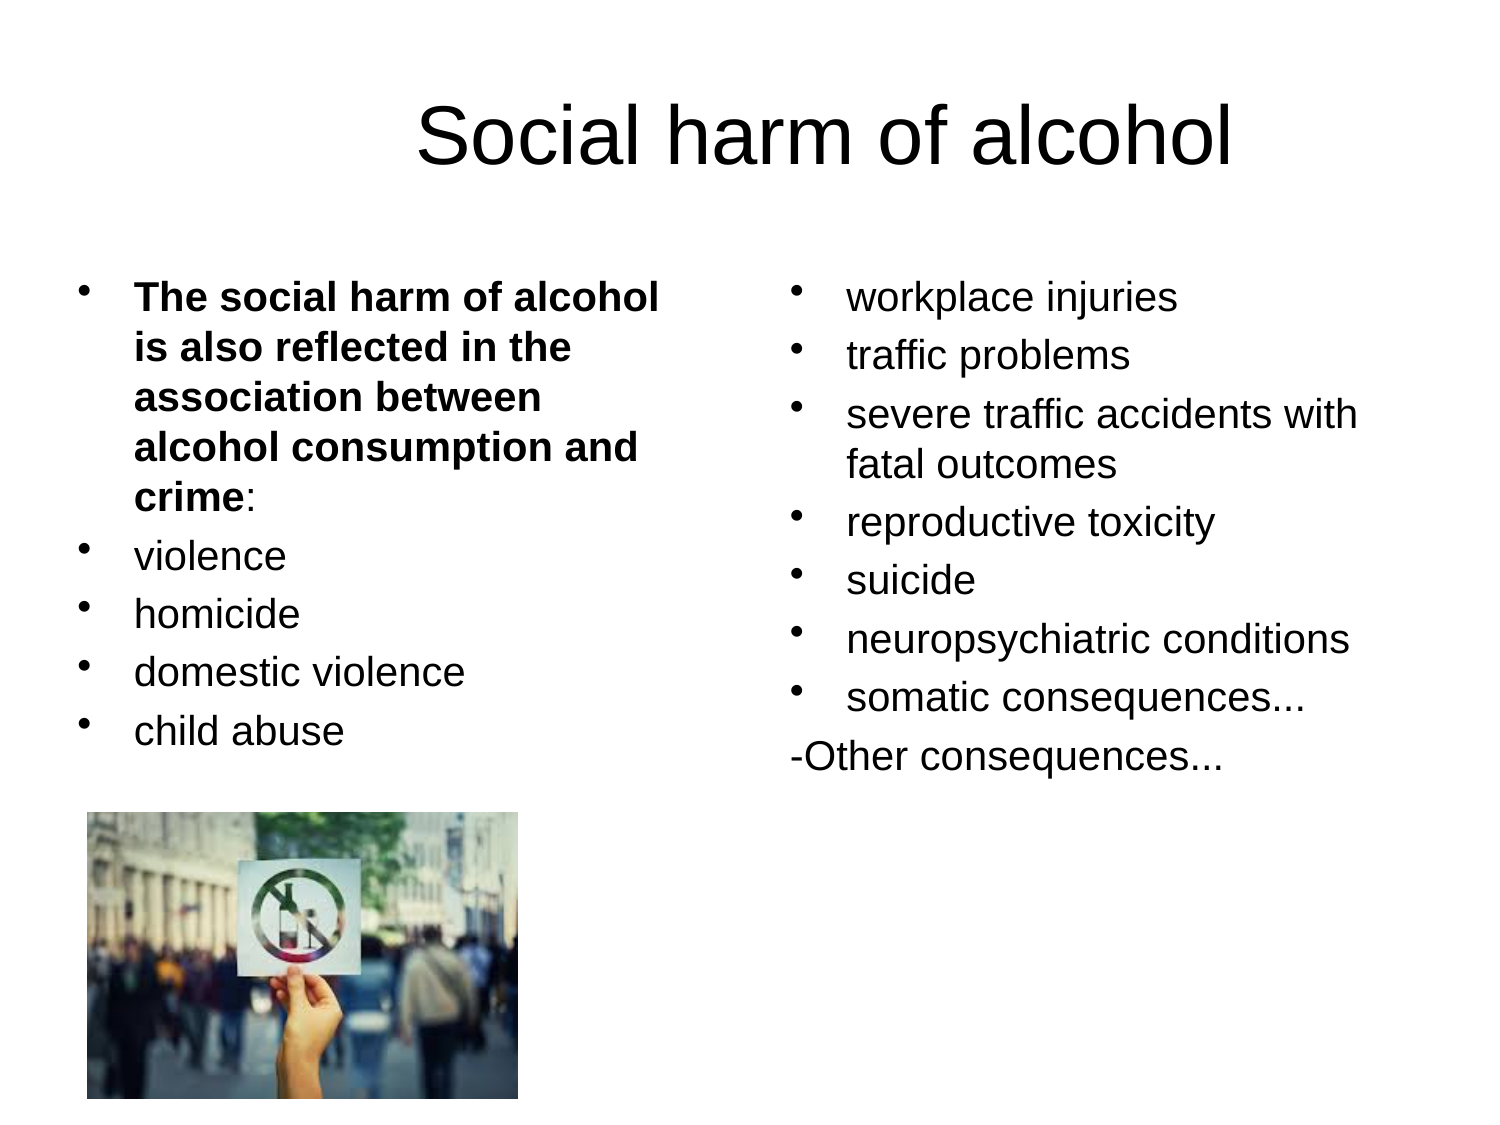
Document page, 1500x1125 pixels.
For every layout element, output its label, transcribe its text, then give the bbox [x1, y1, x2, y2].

list workplace injuries traffic problems severe traffic accidents with fatal outcomes reproductive toxicity suicide neuropsychiatric conditions somatic consequences... -Other consequences... [774, 262, 1388, 875]
picture [87, 812, 518, 1099]
list The social harm of alcohol is also reflected in the association between alcohol consumption and crime: violence homicide domestic violence child abuse [62, 262, 713, 875]
title Social harm of alcohol [249, 50, 1400, 213]
